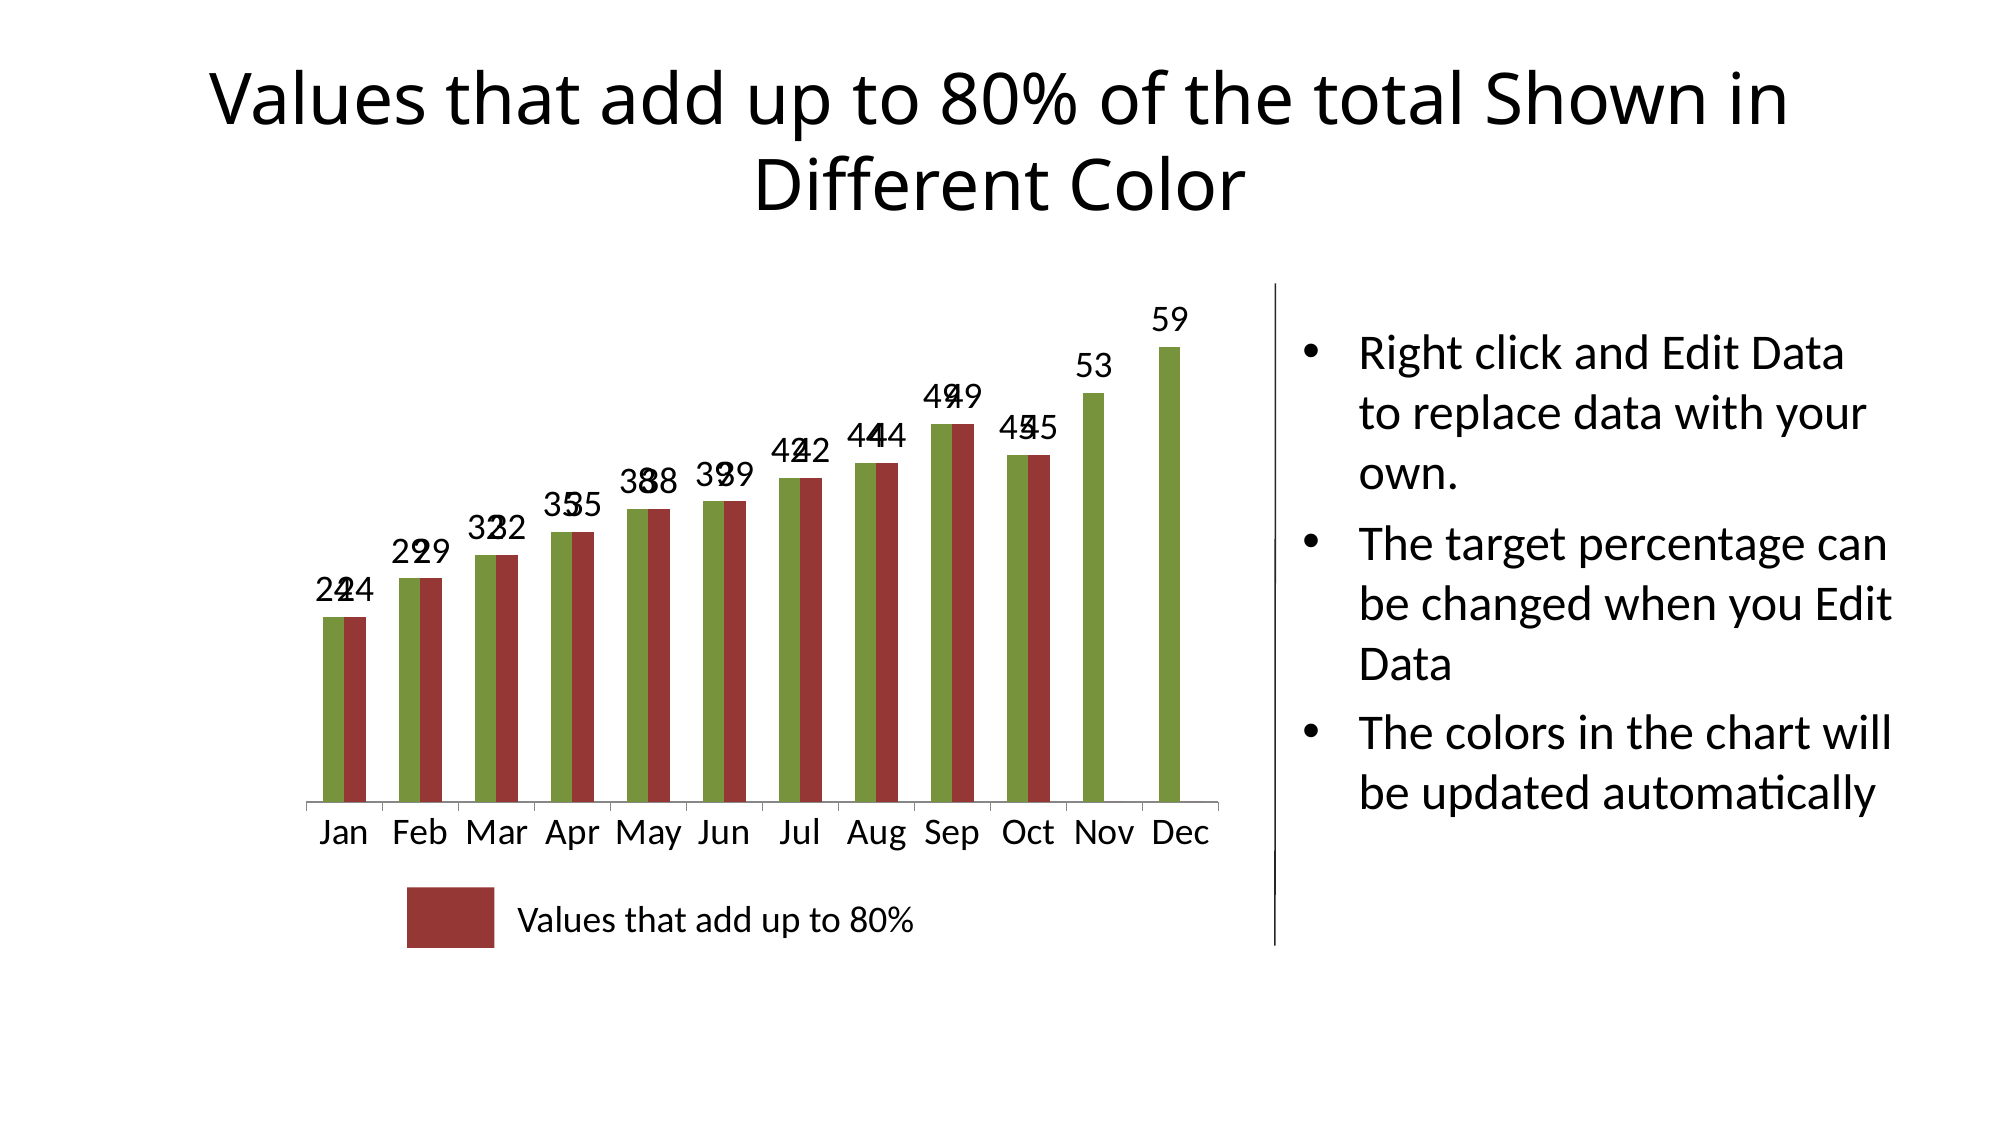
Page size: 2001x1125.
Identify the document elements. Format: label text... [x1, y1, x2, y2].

chart [287, 249, 1238, 867]
text_box [405, 885, 497, 950]
title Values that add up to 80% of the total Shown in Different Color [99, 45, 1900, 233]
text_box Right click and Edit Data to replace data with your own. The target percentage can be changed when you Edit Data The colors in the chart will be updated automatically [1287, 312, 1913, 963]
text_box Values that add up to 80% [502, 887, 930, 948]
